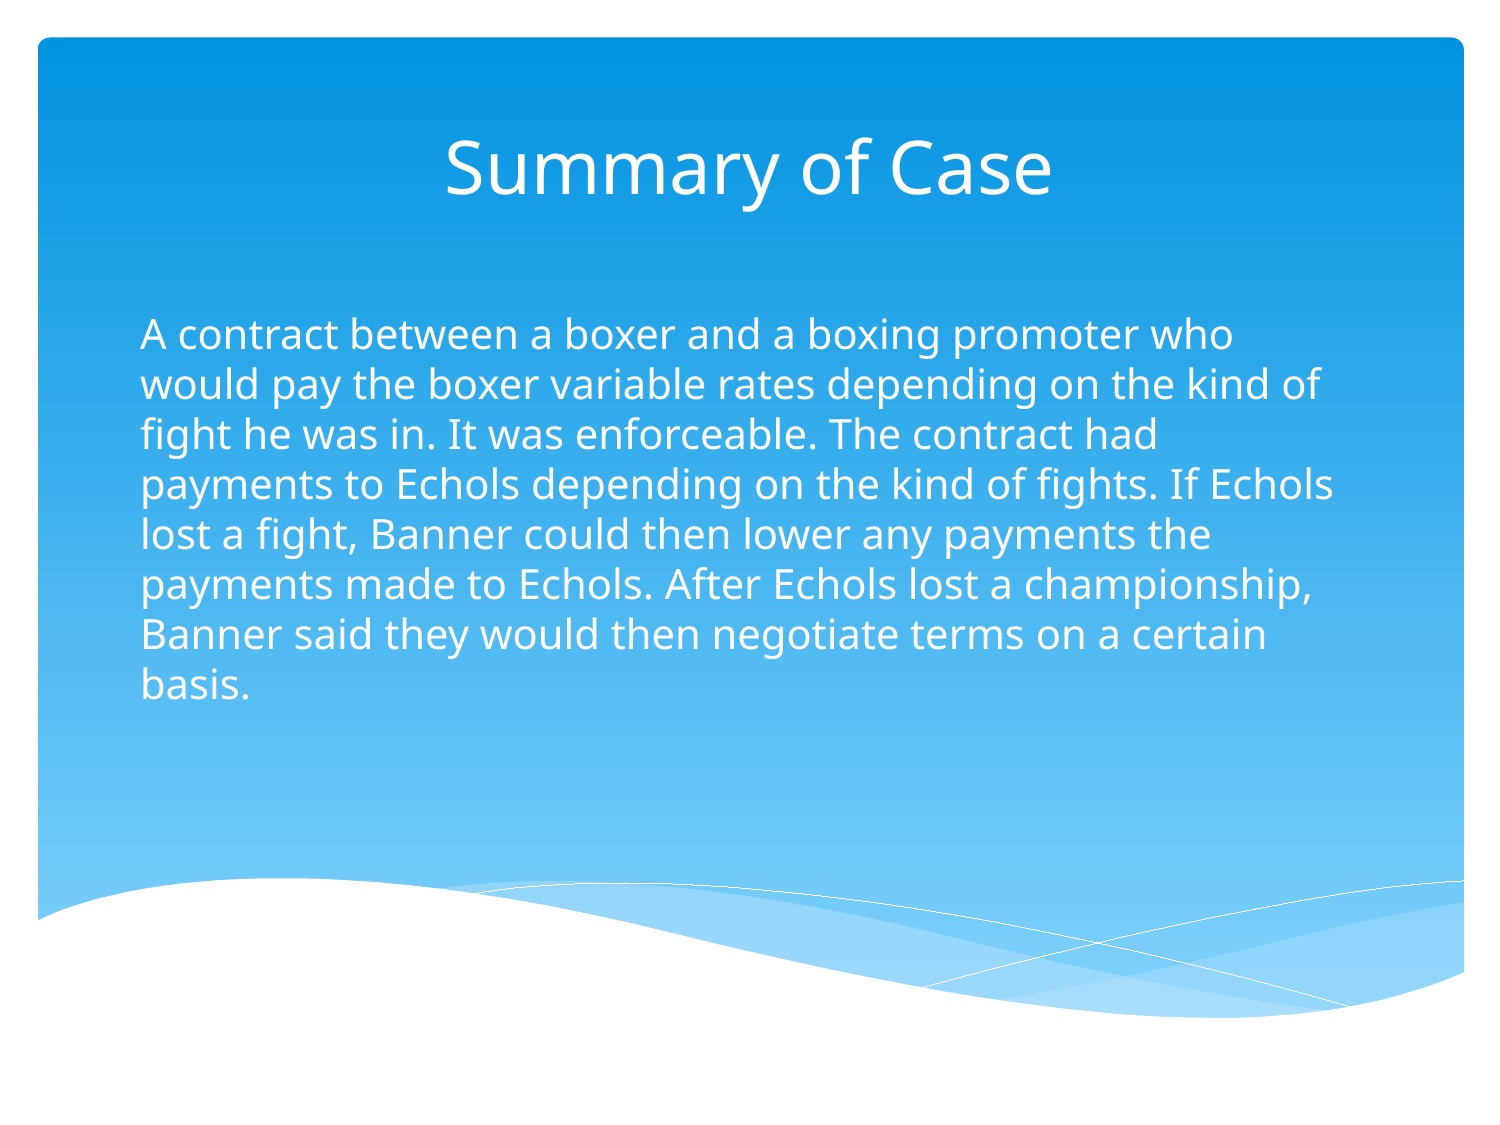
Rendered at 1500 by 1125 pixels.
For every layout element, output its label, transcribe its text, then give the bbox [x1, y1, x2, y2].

title Summary of Case [112, 112, 1388, 217]
subtitle A contract between a boxer and a boxing promoter who would pay the boxer variable rates depending on the kind of fight he was in. It was enforceable. The contract had payments to Echols depending on the kind of fights. If Echols lost a fight, Banner could then lower any payments the payments made to Echols. After Echols lost a championship, Banner said they would then negotiate terms on a certain basis. [125, 299, 1375, 1013]
